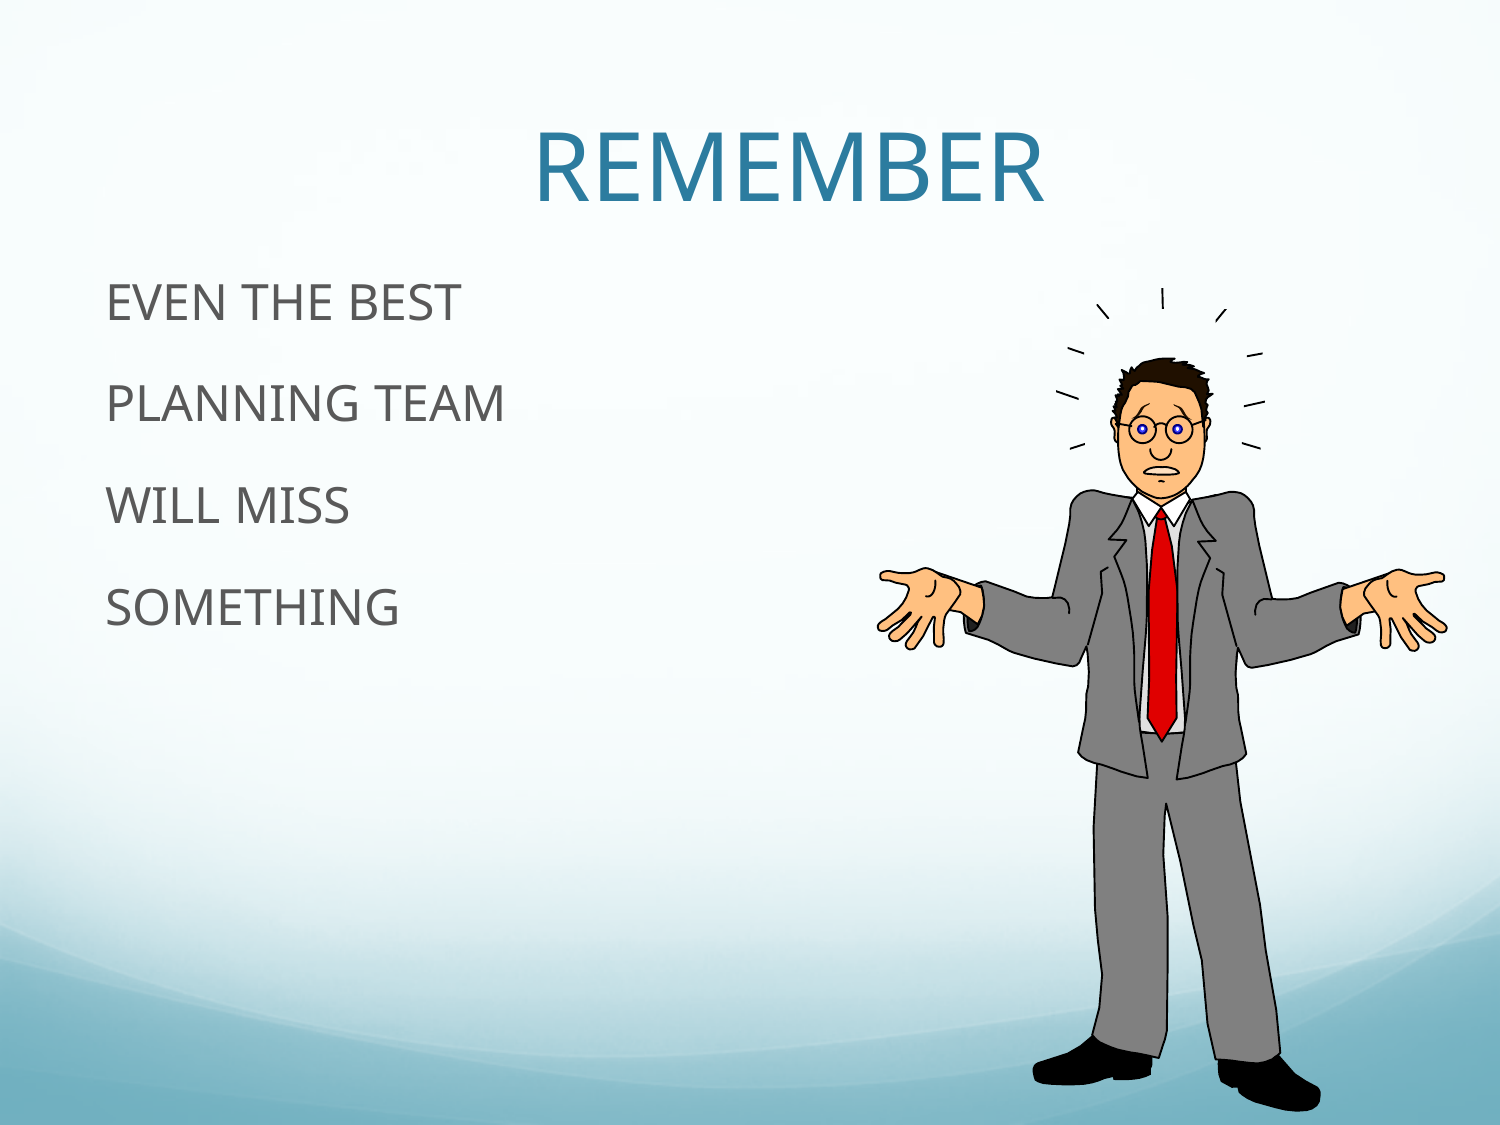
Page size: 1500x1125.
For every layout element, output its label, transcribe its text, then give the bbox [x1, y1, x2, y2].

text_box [874, 286, 1453, 1113]
title REMEMBER [150, 99, 1429, 227]
list EVEN THE BEST PLANNING TEAM WILL MISS SOMETHING [90, 262, 1410, 975]
